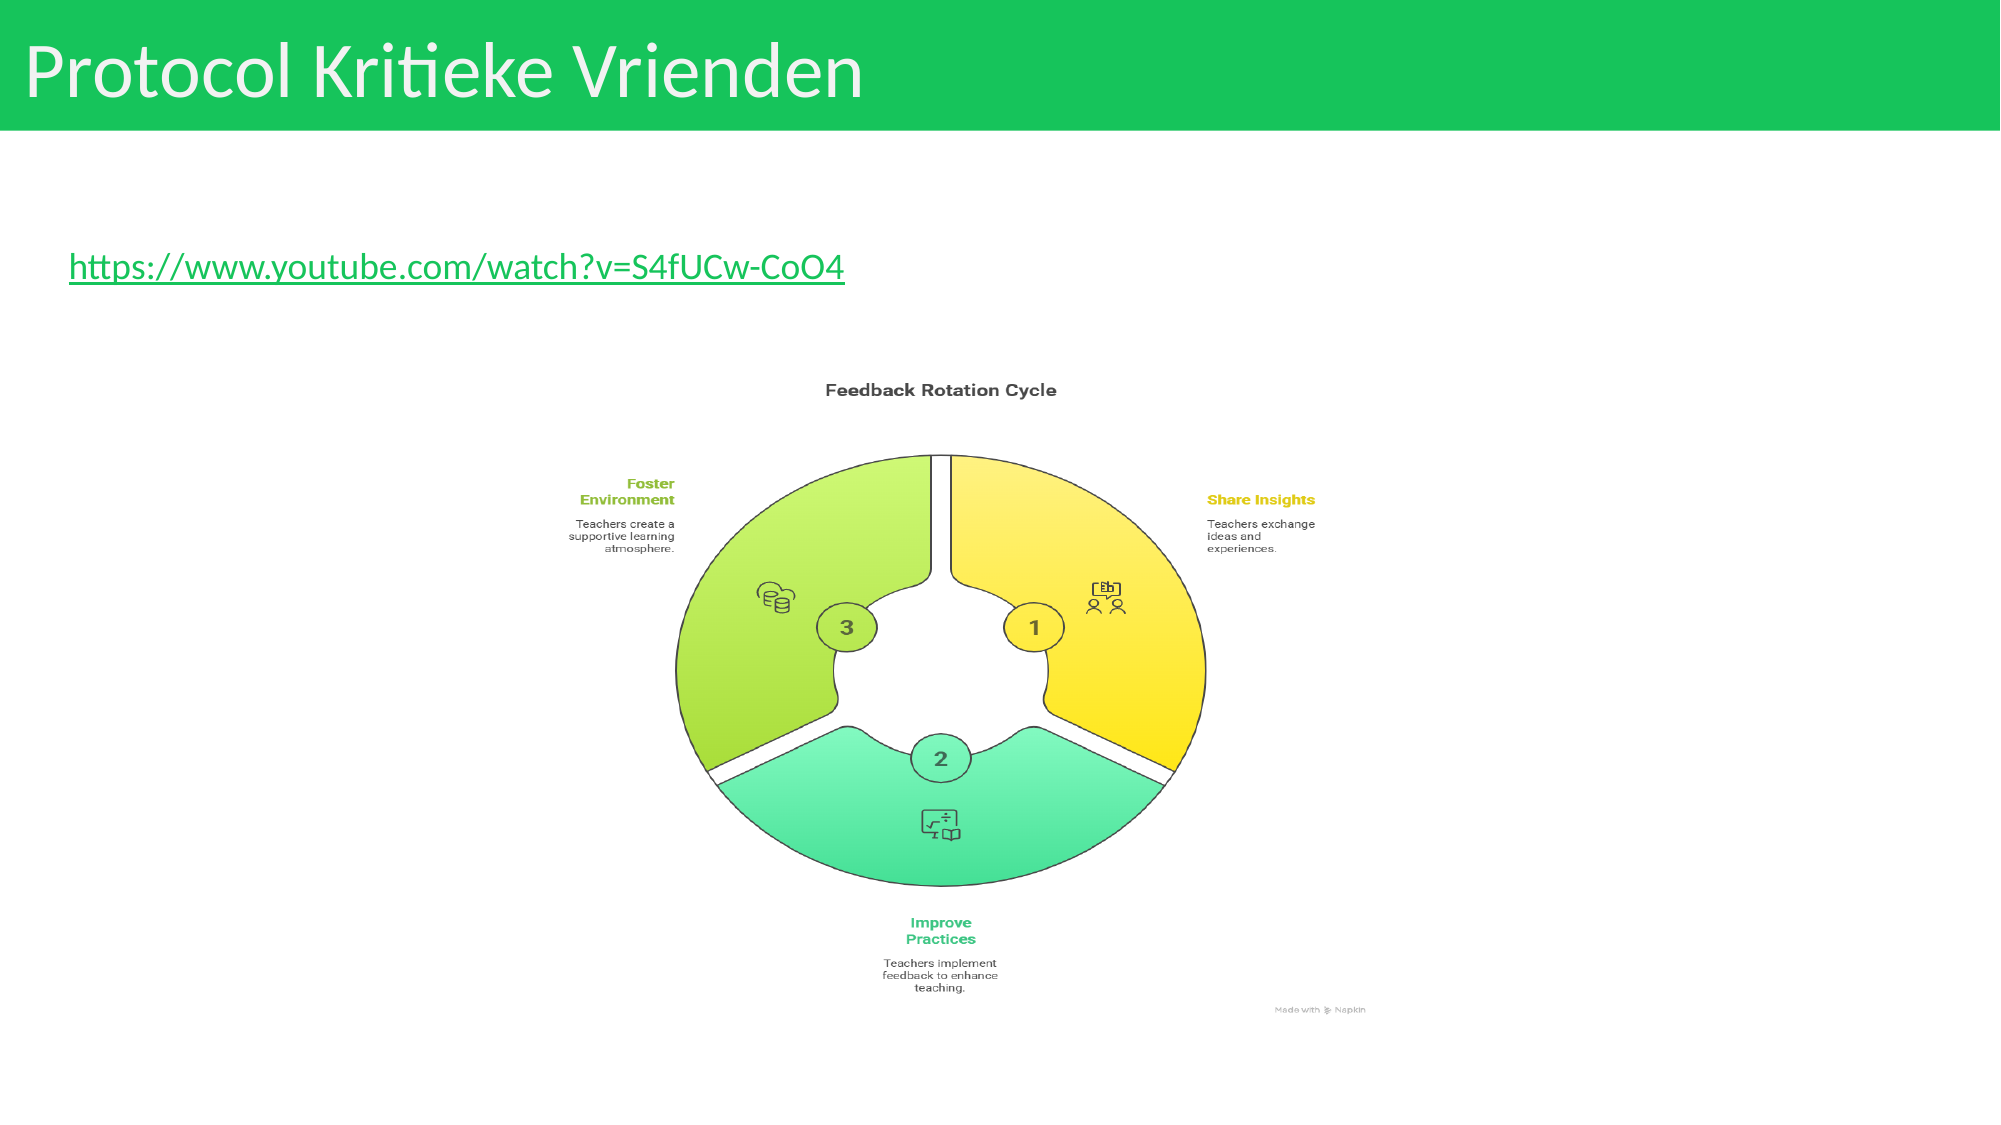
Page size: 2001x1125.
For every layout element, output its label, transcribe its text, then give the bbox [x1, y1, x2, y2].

picture [496, 345, 1385, 1029]
title Protocol Kritieke Vrienden [16, 13, 1976, 131]
list https://www.youtube.com/watch?v=S4fUCw-CoO4 [16, 239, 1976, 1108]
